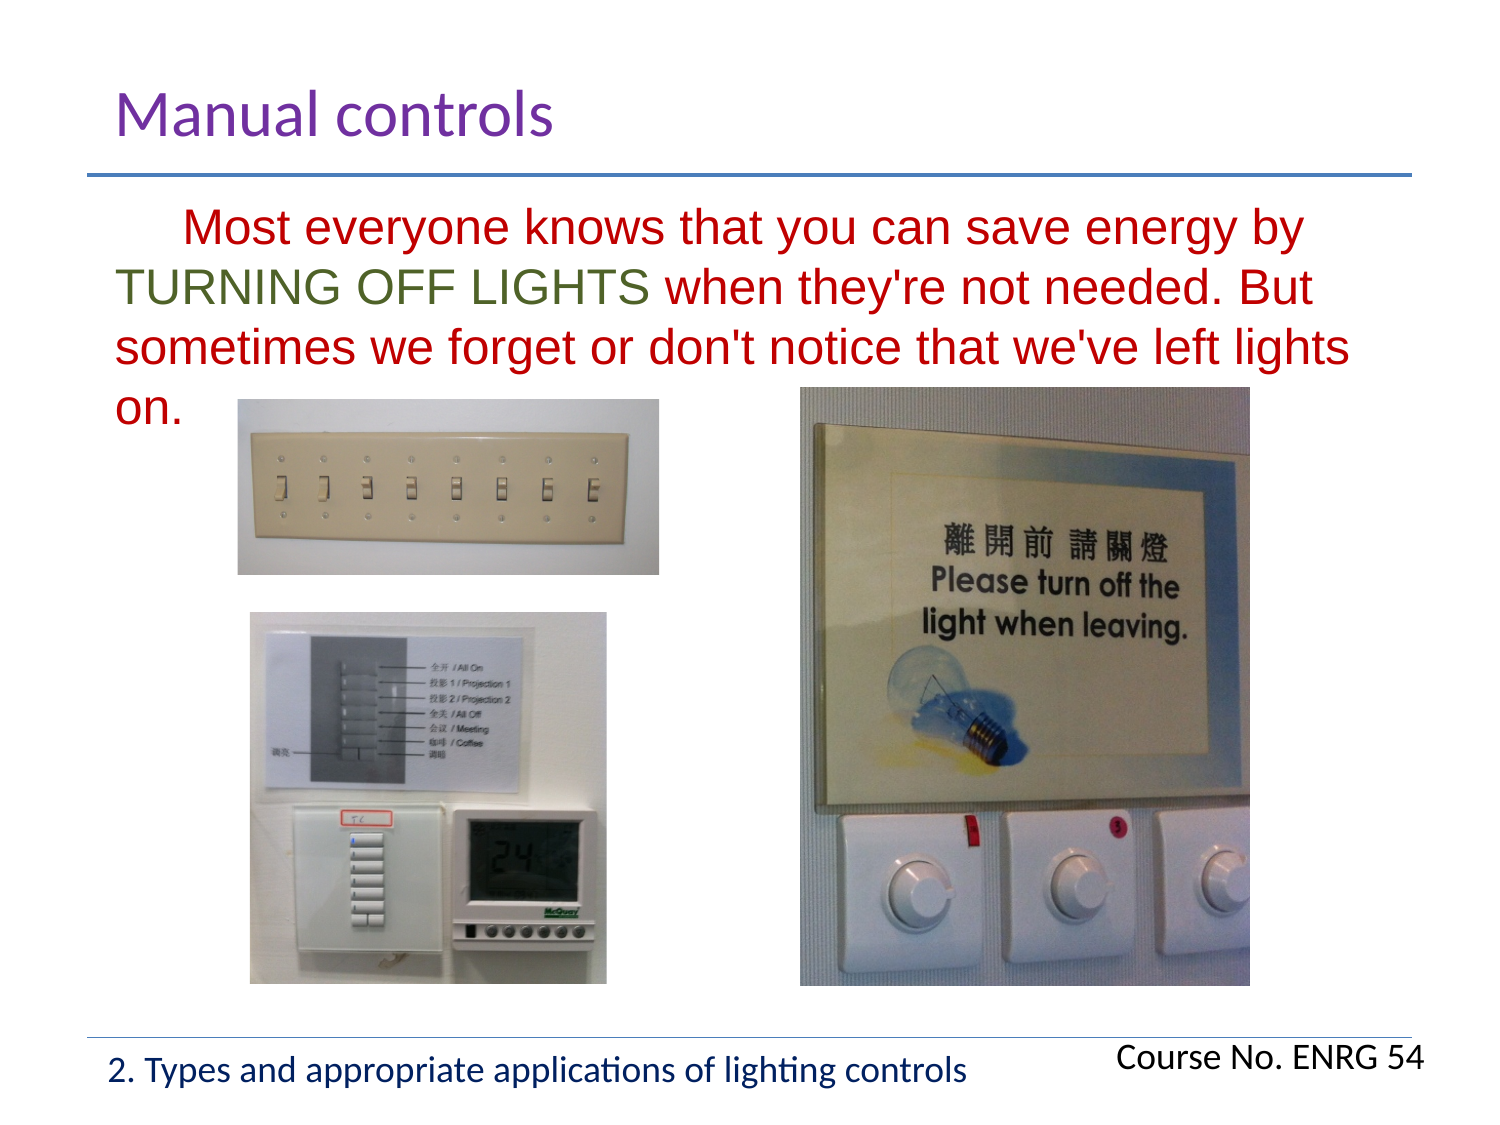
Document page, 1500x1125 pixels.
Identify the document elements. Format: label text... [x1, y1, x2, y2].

text_box Manual controls [99, 62, 838, 158]
text_box Most everyone knows that you can save energy by TURNING OFF LIGHTS when they're not needed. But sometimes we forget or don't notice that we've left lights on. [99, 187, 1400, 443]
text_box 2. Types and appropriate applications of lighting controls [92, 1046, 984, 1098]
text_box Course No. ENRG 54 [1101, 1024, 1441, 1085]
picture [237, 399, 660, 576]
picture [799, 387, 1251, 986]
picture [249, 612, 607, 985]
